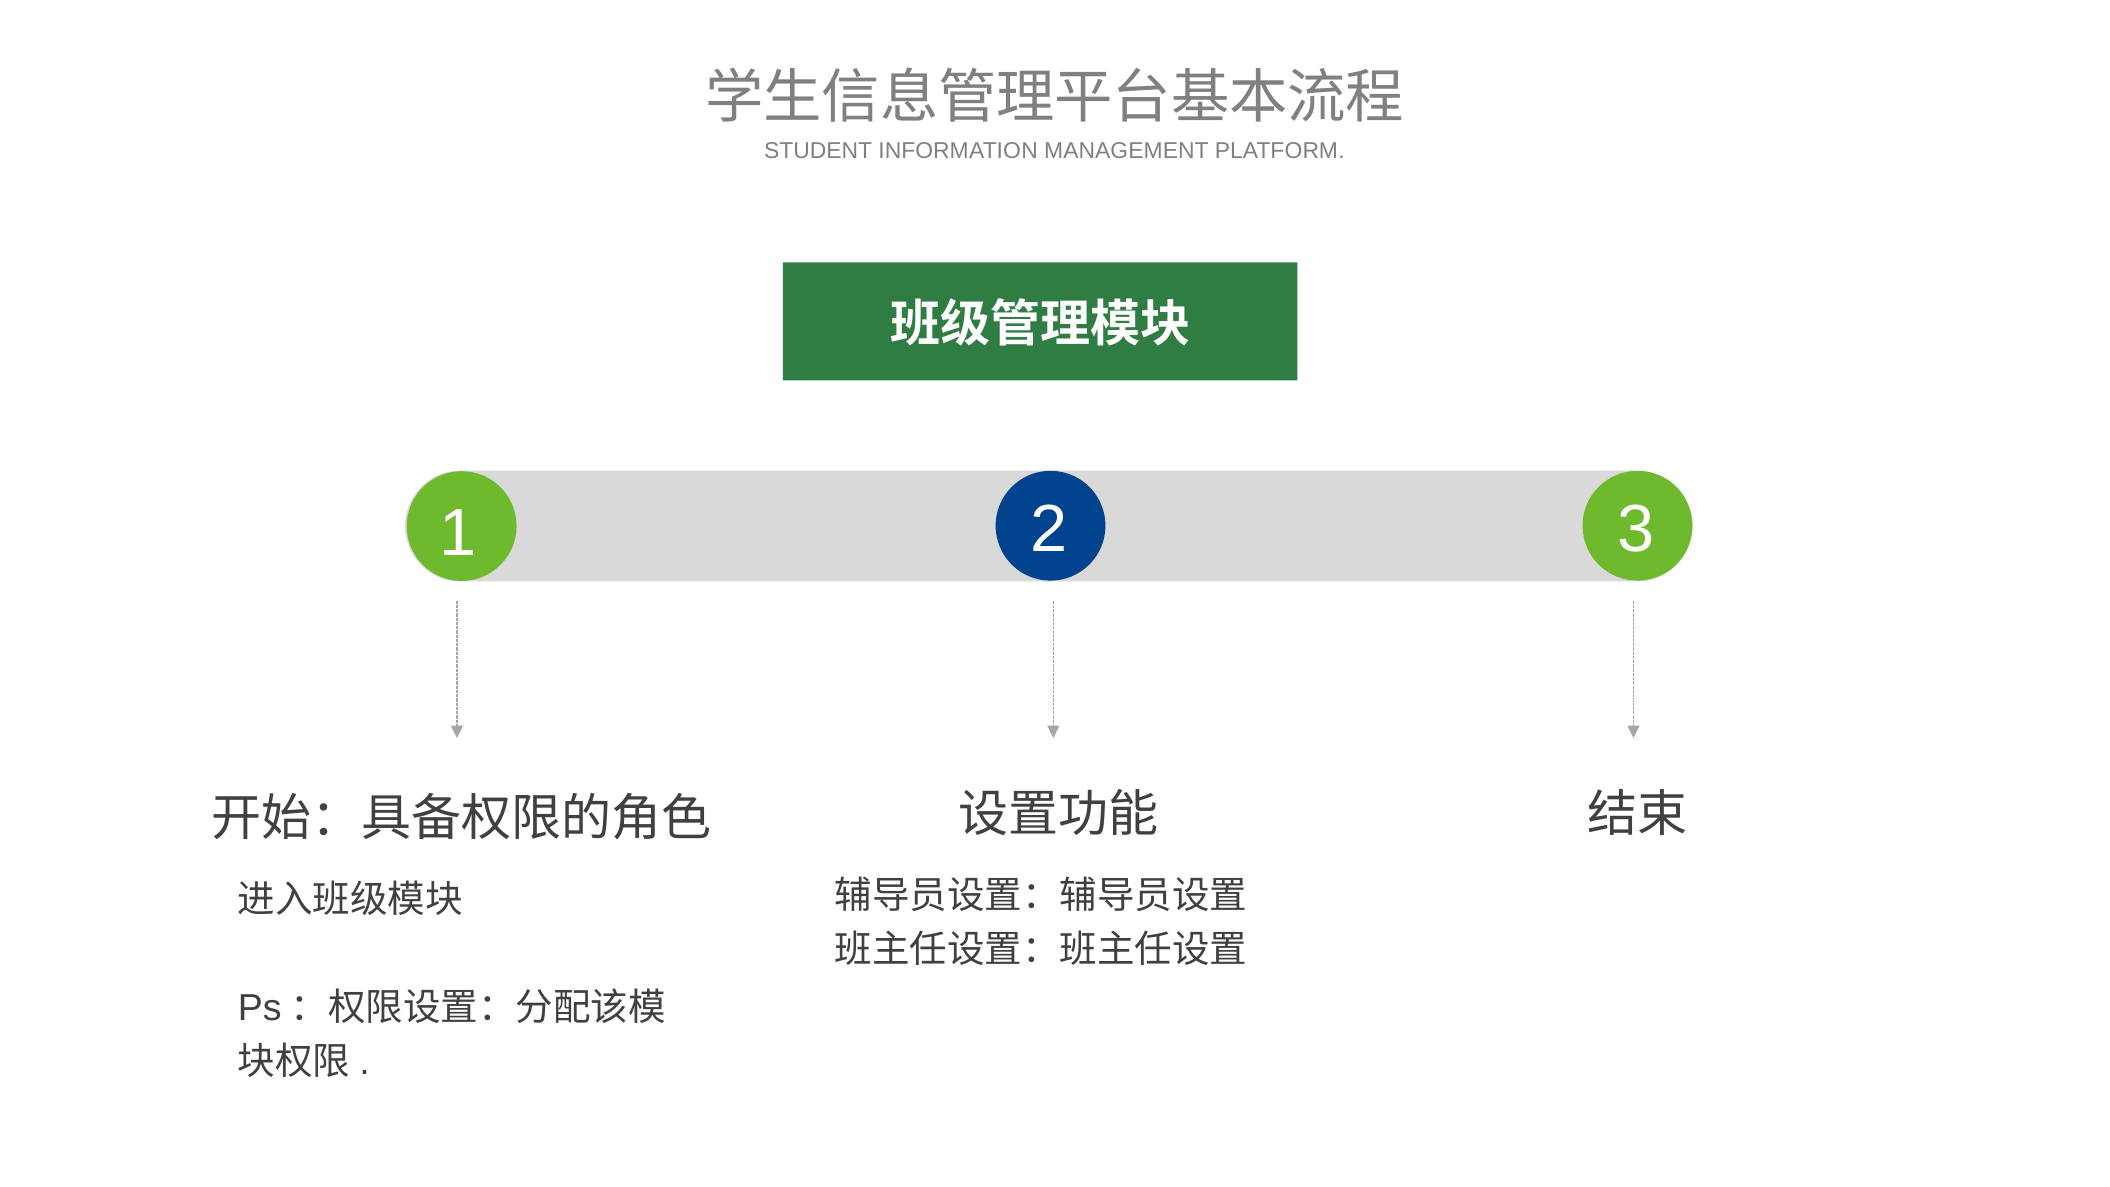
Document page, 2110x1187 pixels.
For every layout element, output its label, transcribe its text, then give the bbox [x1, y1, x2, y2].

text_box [404, 470, 1693, 582]
text_box 学生信息管理平台基本流程 [700, 58, 1409, 129]
text_box 开始：具备权限的角色 [196, 766, 727, 853]
text_box 班级管理模块 [781, 261, 1299, 382]
text_box 设置功能 [943, 761, 1174, 849]
text_box 结束 [1572, 761, 1703, 849]
text_box STUDENT INFORMATION MANAGEMENT PLATFORM. [761, 135, 1348, 163]
text_box 辅导员设置：辅导员设置 班主任设置：班主任设置 [820, 854, 1348, 978]
text_box 进入班级模块 Ps：权限设置：分配该模块权限. [223, 858, 701, 1090]
